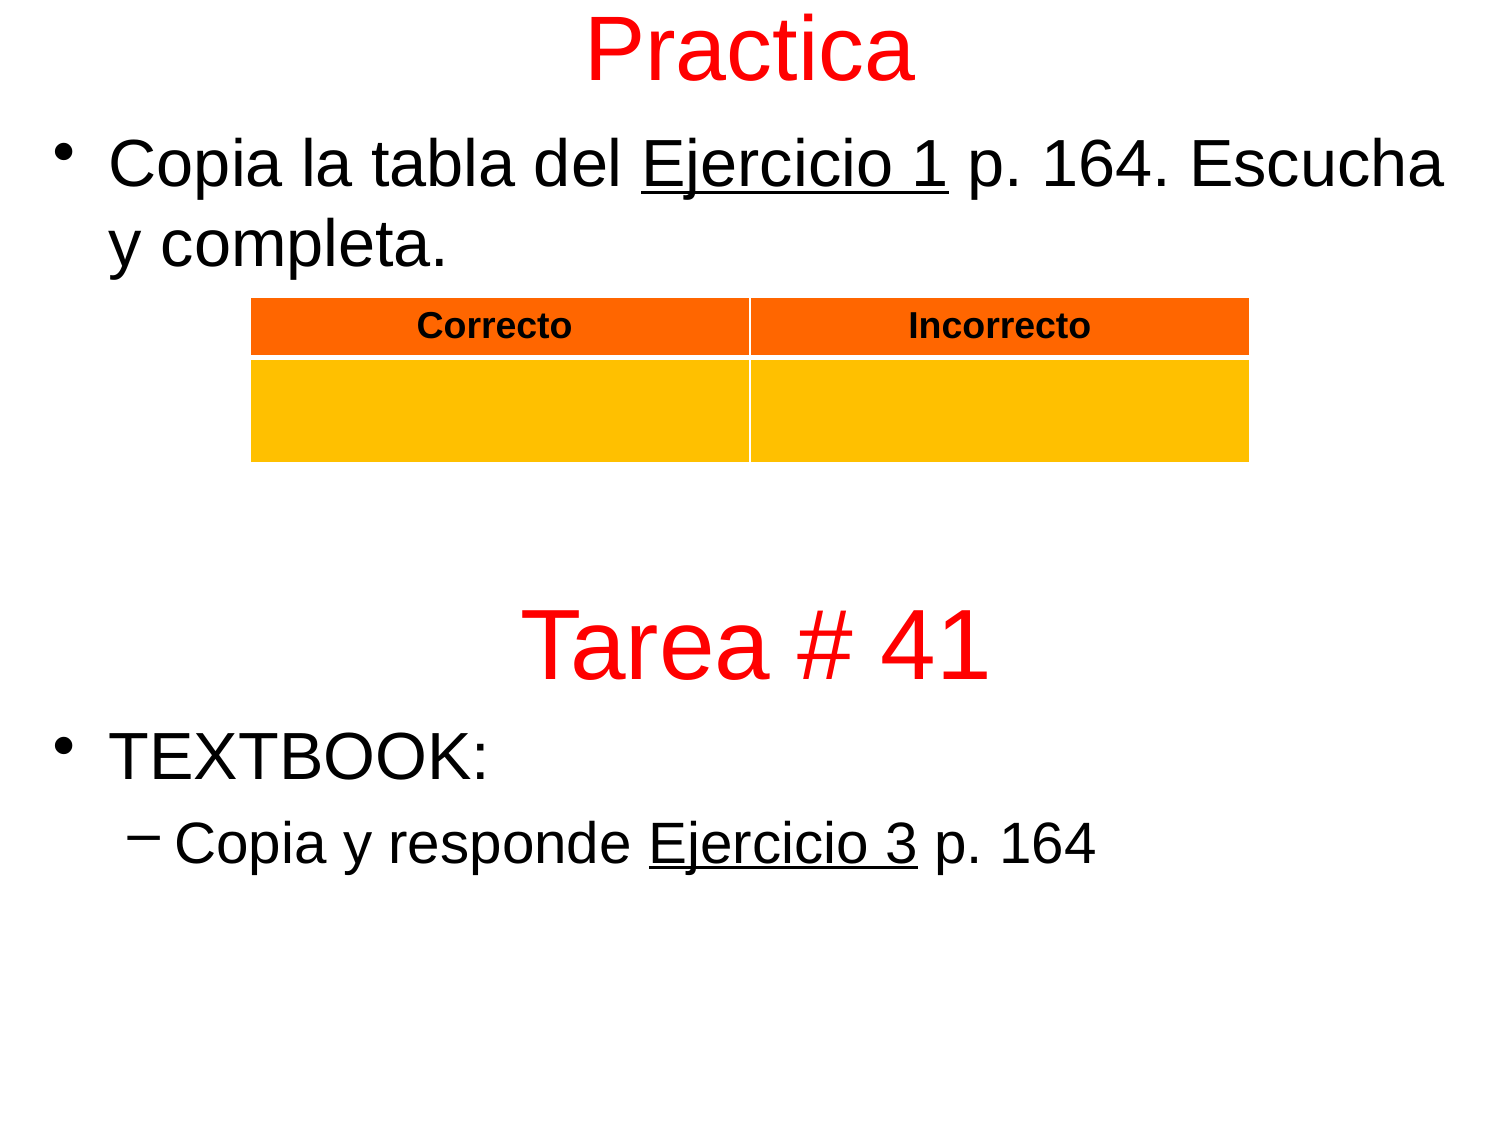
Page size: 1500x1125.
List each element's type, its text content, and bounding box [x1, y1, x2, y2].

title Practica [75, 0, 1425, 112]
table_header Incorrecto [751, 298, 1249, 355]
table_cell [751, 360, 1249, 462]
list Copia la tabla del Ejercicio 1 p. 164. Escucha y completa. Tarea # 41 TEXTBOOK: Copia y responde Ejercicio 3 p. 164 [37, 112, 1475, 1100]
table_cell [251, 360, 749, 462]
table_header Correcto [251, 298, 749, 355]
